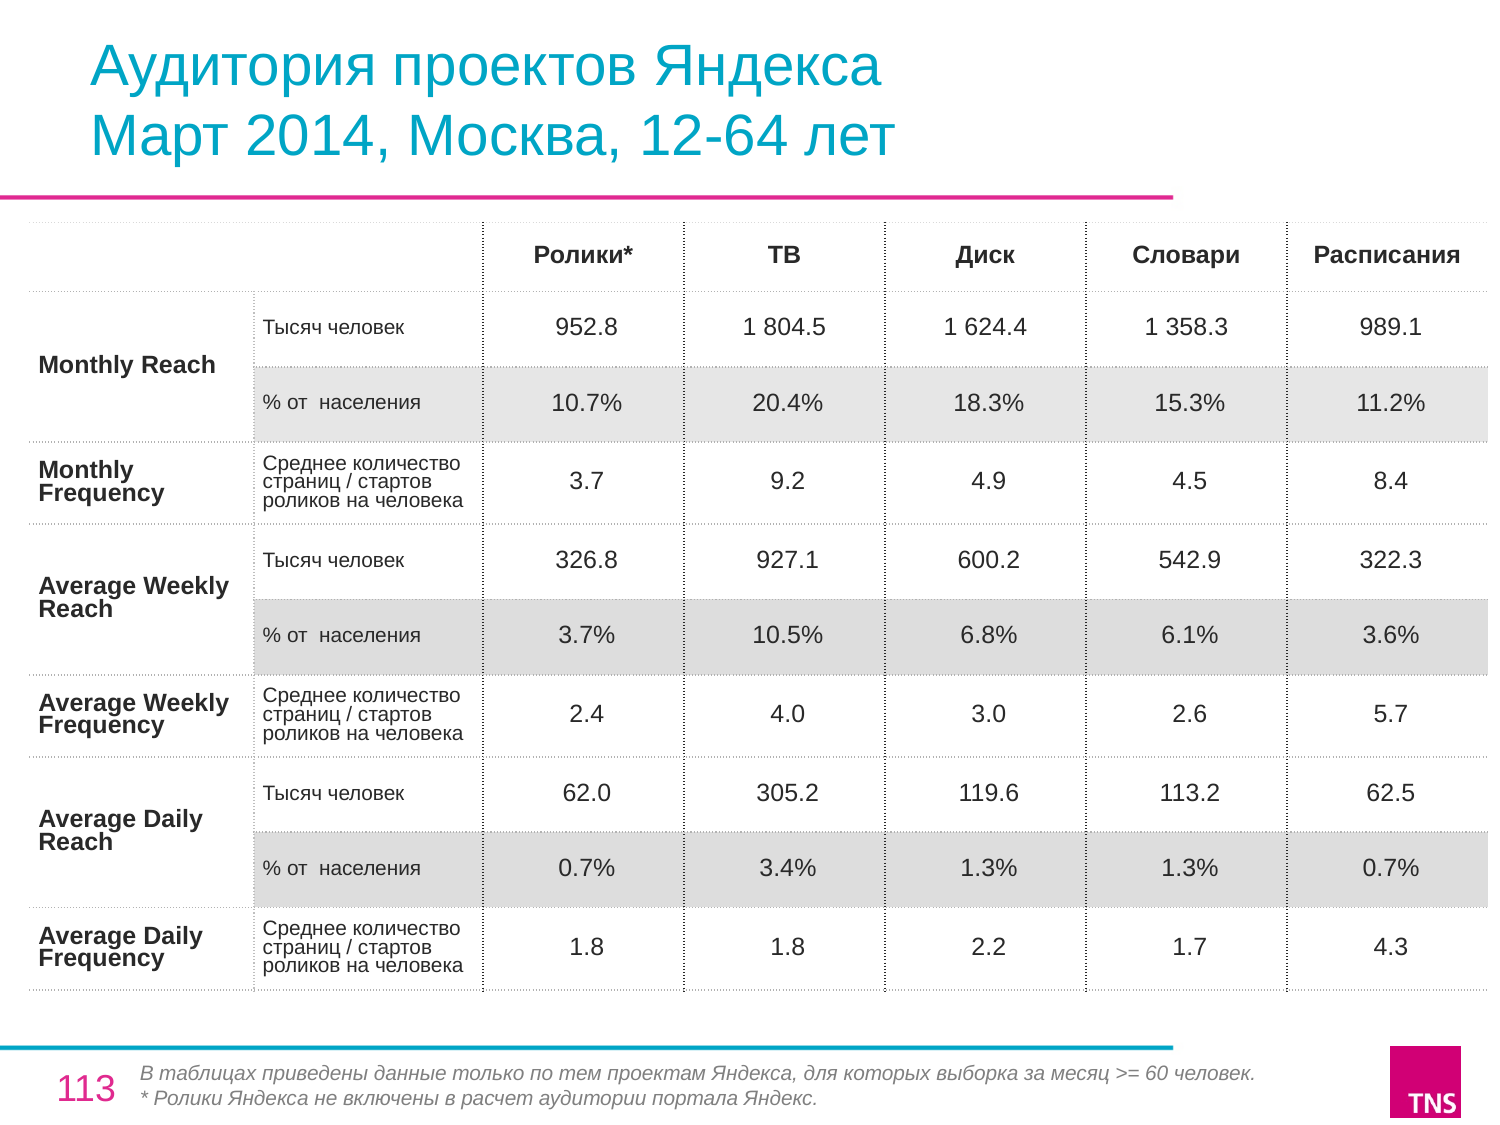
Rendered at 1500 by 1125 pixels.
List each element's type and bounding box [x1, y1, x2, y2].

table_header [29, 223, 1488, 291]
text_box [124, 1052, 1463, 1117]
title [74, 8, 1476, 187]
picture [0, 0, 1500, 1125]
slide_number [40, 1055, 392, 1125]
table_cell [29, 291, 1488, 990]
